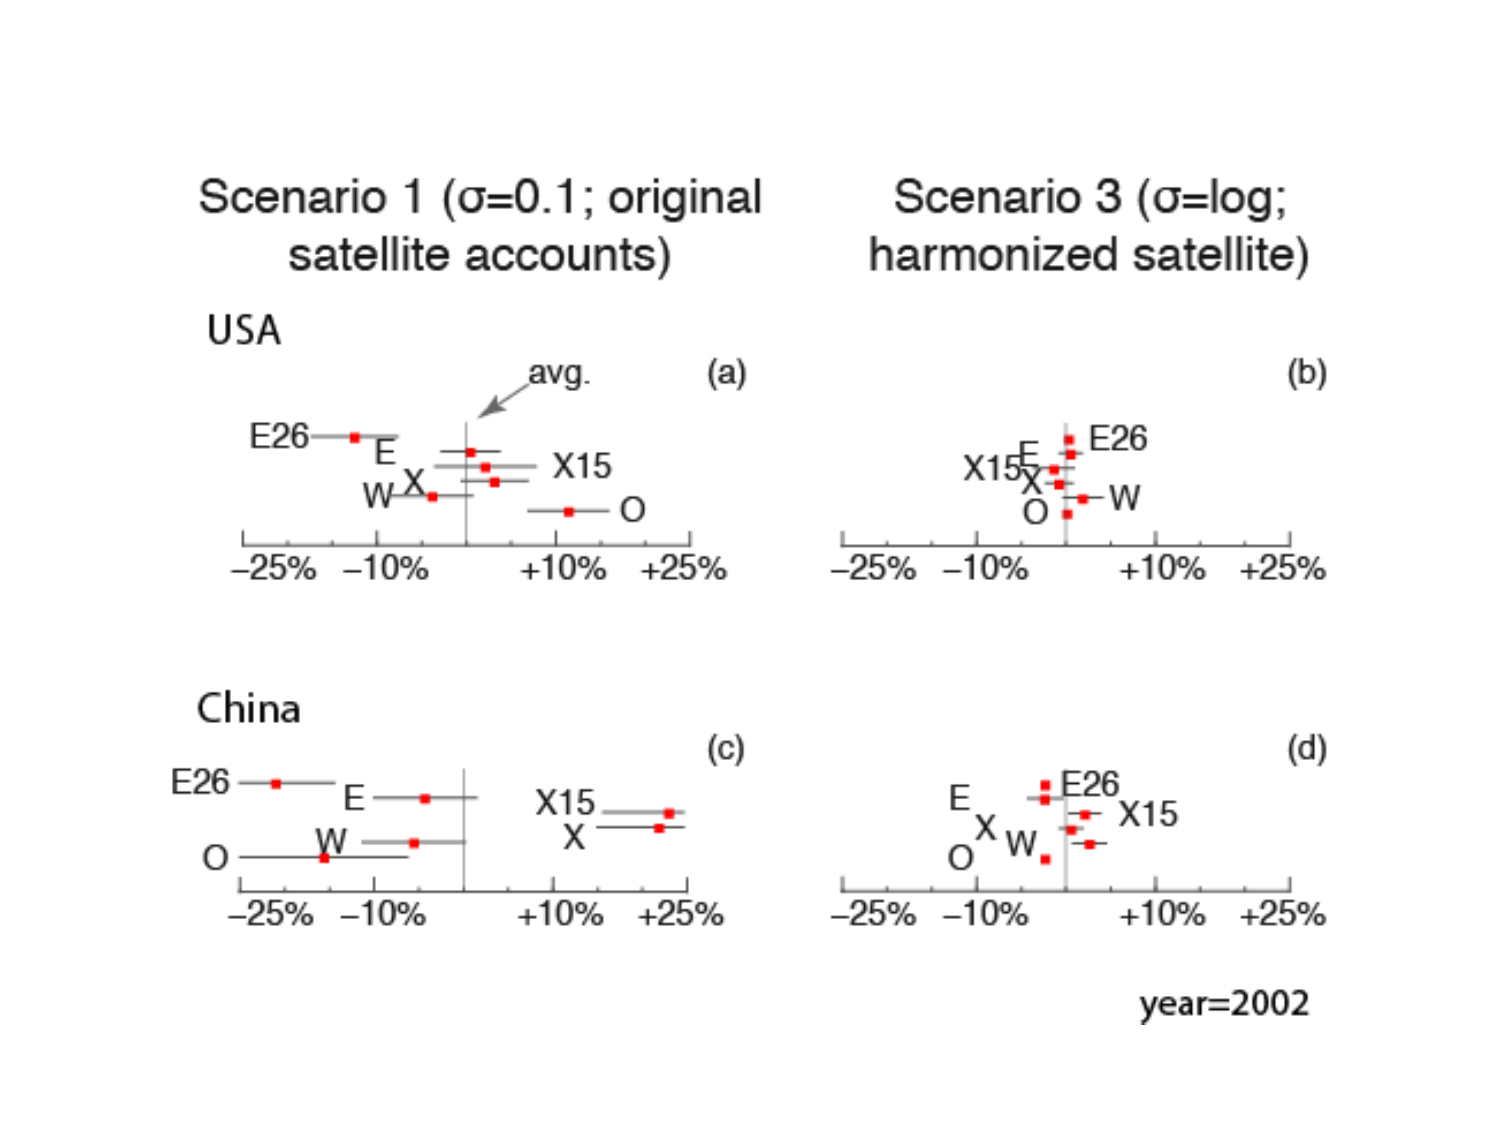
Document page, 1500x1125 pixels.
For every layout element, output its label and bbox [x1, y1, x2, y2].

picture [170, 172, 1329, 1025]
